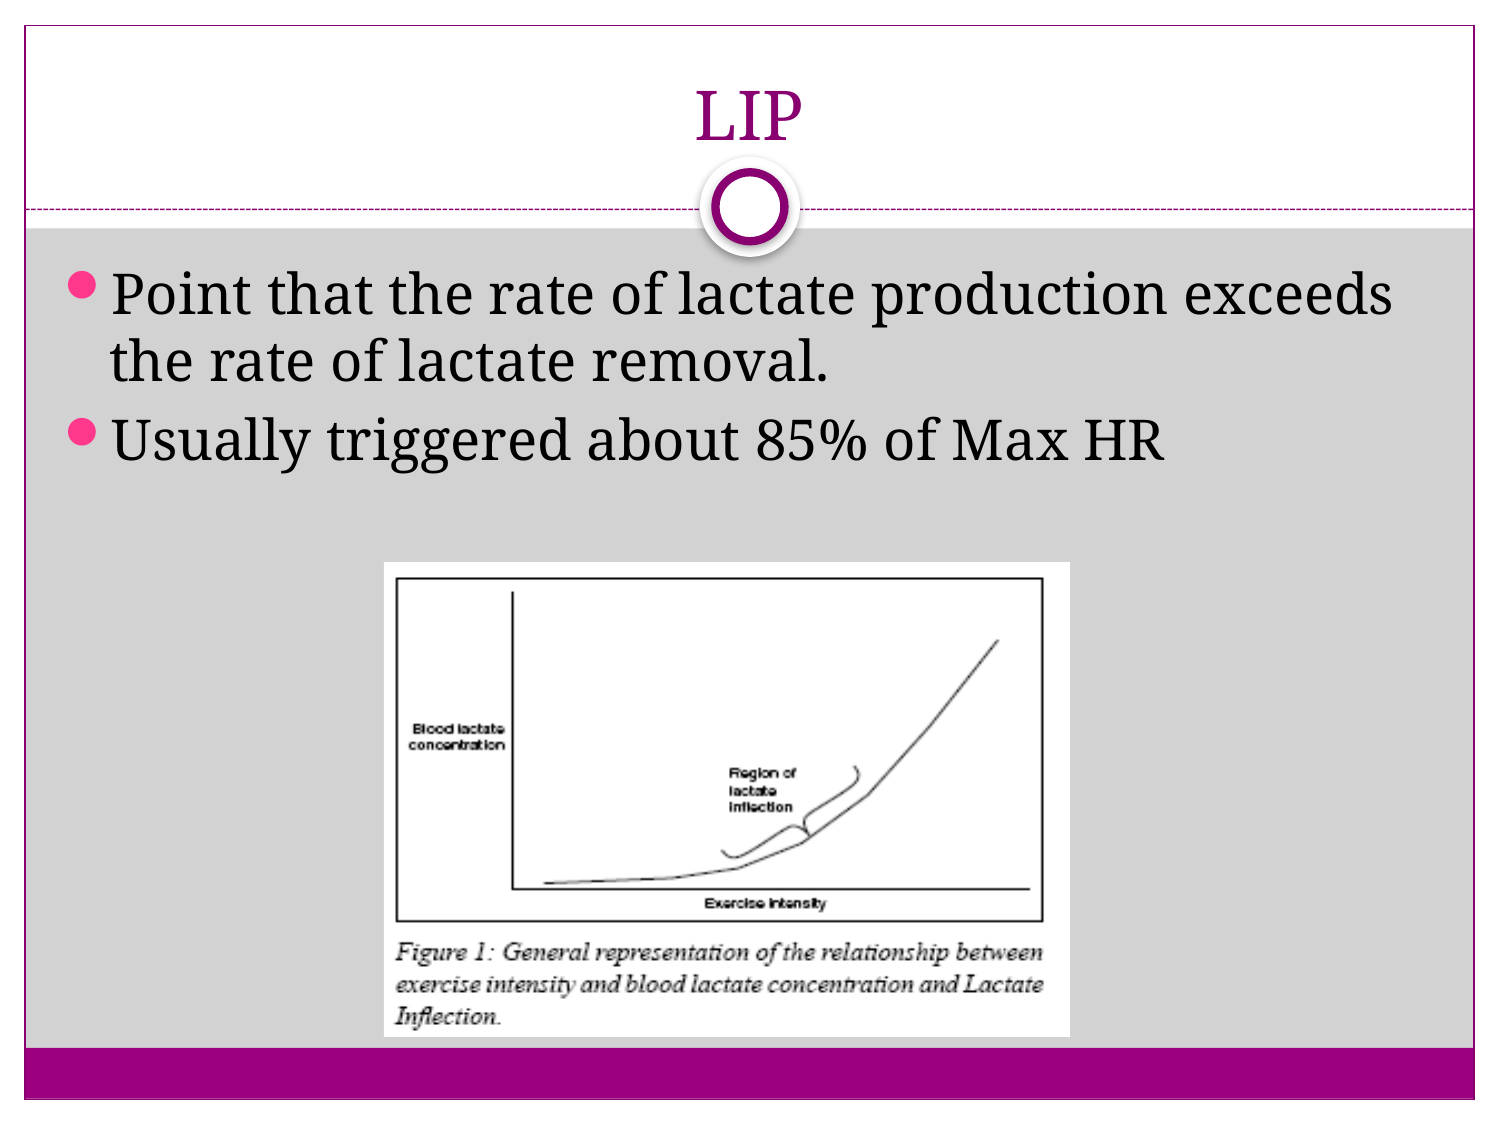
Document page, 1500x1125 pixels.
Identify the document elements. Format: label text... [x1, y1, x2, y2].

picture [383, 562, 1071, 1037]
title LIP [49, 37, 1450, 162]
list Point that the rate of lactate production exceeds the rate of lactate removal. Usually triggered about 85% of Max HR [49, 250, 1445, 1001]
